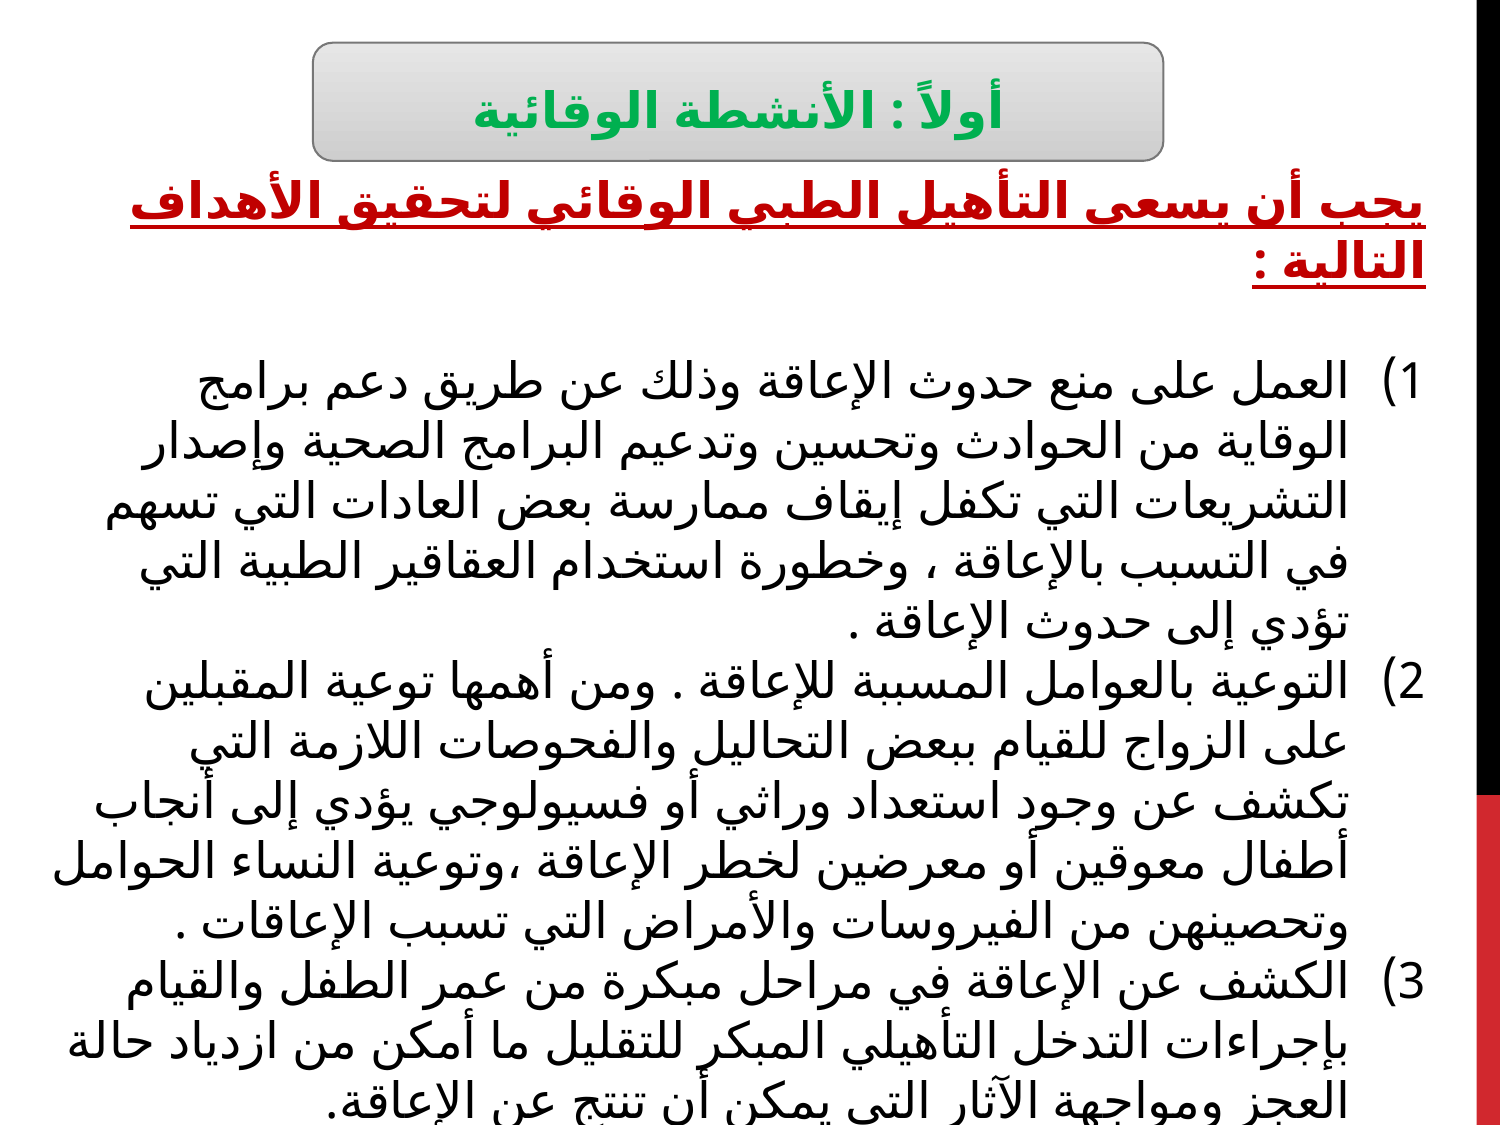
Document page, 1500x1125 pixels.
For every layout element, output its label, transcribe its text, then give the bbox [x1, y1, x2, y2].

text_box [311, 41, 1165, 160]
text_box يجب أن يسعى التأهيل الطبي الوقائي لتحقيق الأهداف التالية : العمل على منع حدوث الإعاقة وذلك عن طريق دعم برامج الوقاية من الحوادث وتحسين وتدعيم البرامج الصحية وإصدار التشريعات التي تكفل إيقاف ممارسة بعض العادات التي تسهم في التسبب بالإعاقة ، وخطورة استخدام العقاقير الطبية التي تؤدي إلى حدوث الإعاقة . التوعية بالعوامل المسببة للإعاقة . ومن أهمها توعية المقبلين على الزواج للقيام ببعض التحاليل والفحوصات اللازمة التي تكشف عن وجود استعداد وراثي أو فسيولوجي يؤدي إلى أنجاب أطفال معوقين أو معرضين لخطر الإعاقة ،وتوعية النساء الحوامل وتحصينهن من الفيروسات والأمراض التي تسبب الإعاقات . الكشف عن الإعاقة في مراحل مبكرة من عمر الطفل والقيام بإجراءات التدخل التأهيلي المبكر للتقليل ما أمكن من ازدياد حالة العجز ومواجهة الآثار التي يمكن أن تنتج عن الإعاقة. توفير كافة الأساليب و الإجراءات الإرشادية لأسر المعوقين لتمكينهم وتدعيم قدرتهم على مواجهة الآثار التي يمكن أن تنتج عن الإعاقة وطلب التأهيل المبكر للطفل. [35, 160, 1442, 1125]
text_box أولاً : الأنشطة الوقائية [354, 71, 1122, 147]
